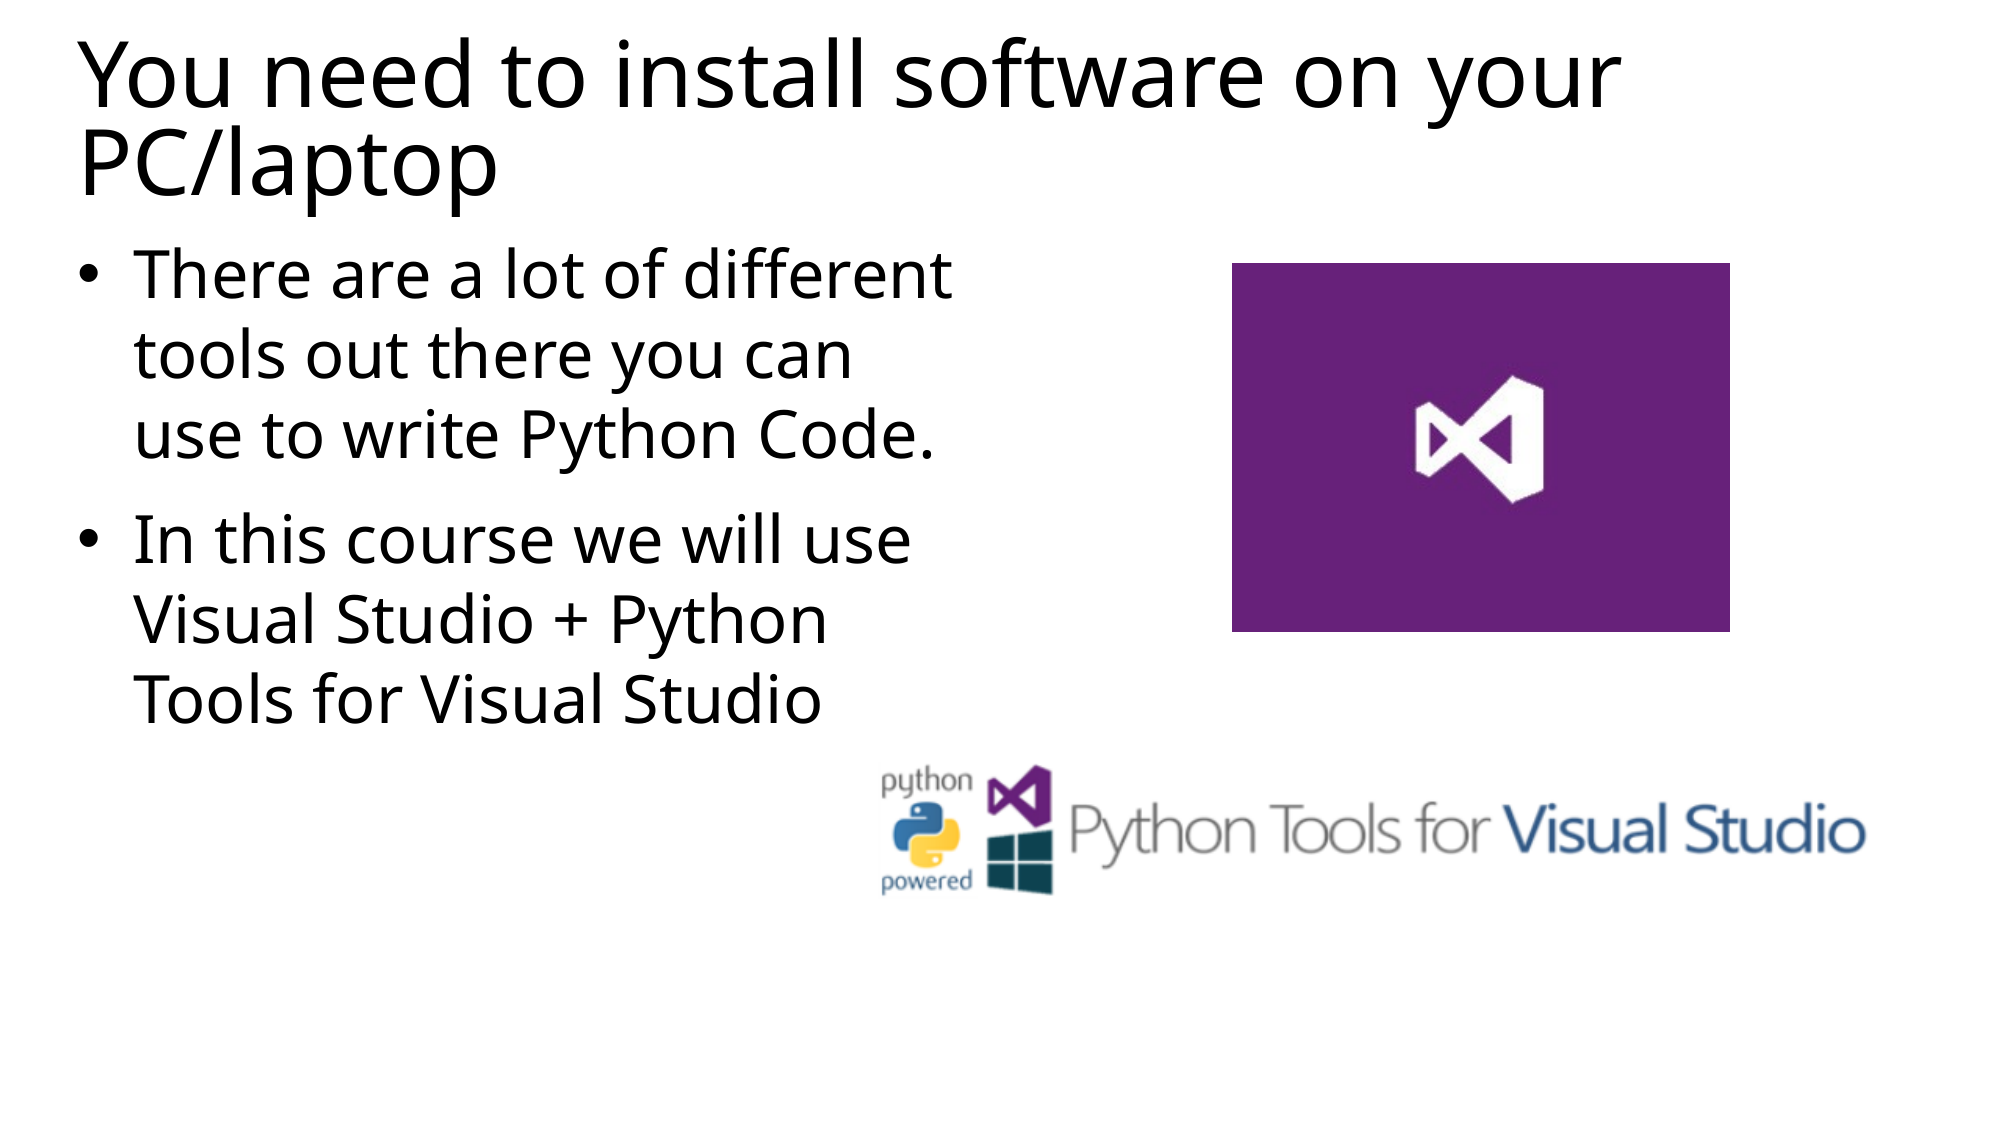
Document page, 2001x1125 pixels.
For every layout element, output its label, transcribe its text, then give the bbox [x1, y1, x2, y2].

list There are a lot of different tools out there you can use to write Python Code. In this course we will use Visual Studio + Python Tools for Visual Studio [62, 224, 984, 1038]
picture [848, 743, 1913, 928]
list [1232, 263, 1730, 632]
title You need to install software on your PC/laptop [62, 29, 1953, 205]
